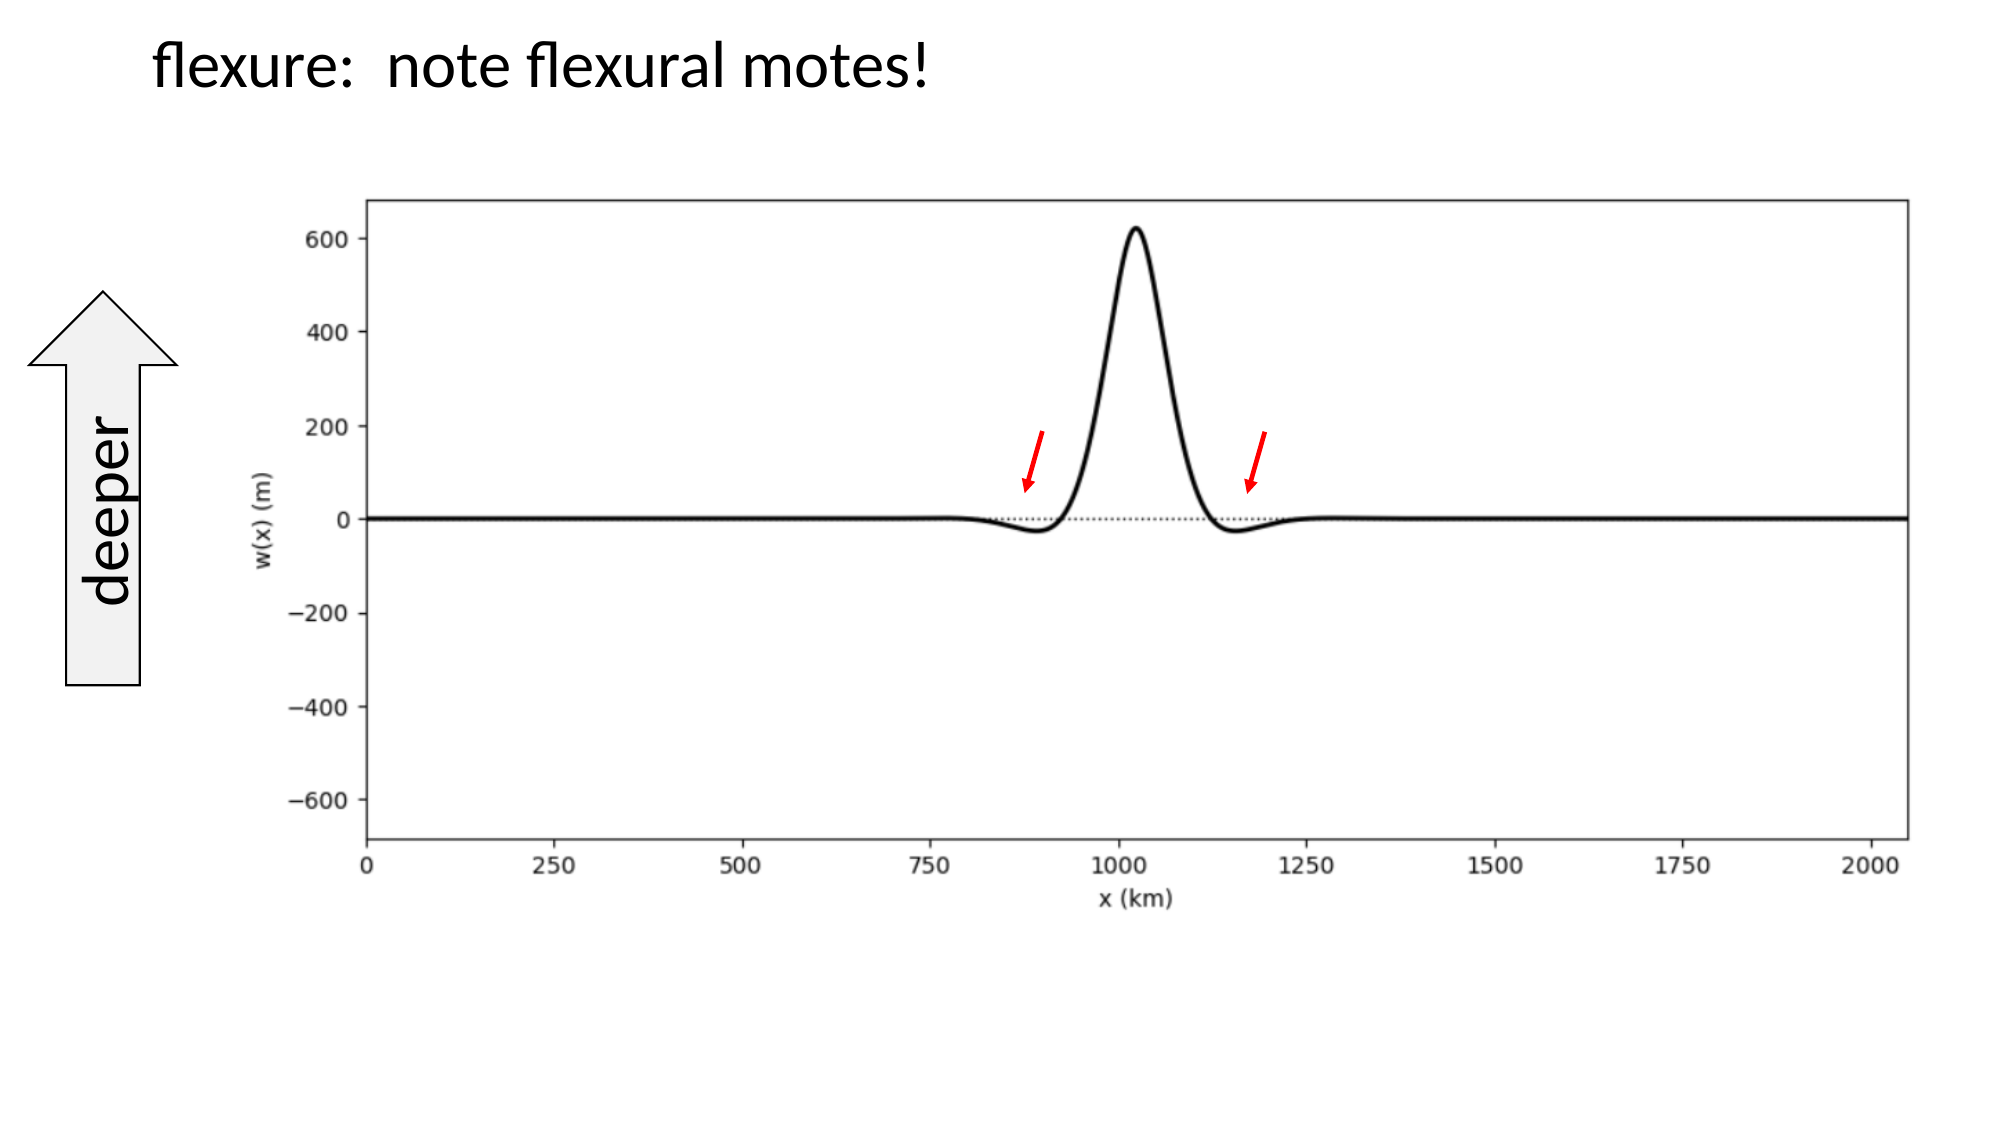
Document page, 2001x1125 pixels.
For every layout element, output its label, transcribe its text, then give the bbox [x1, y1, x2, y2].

text_box [65, 623, 141, 687]
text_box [1024, 431, 1043, 494]
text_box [1247, 431, 1265, 494]
text_box flexure: note flexural motes! [137, 13, 949, 109]
text_box deeper [54, 399, 150, 623]
text_box [26, 289, 180, 399]
picture [214, 181, 1945, 922]
